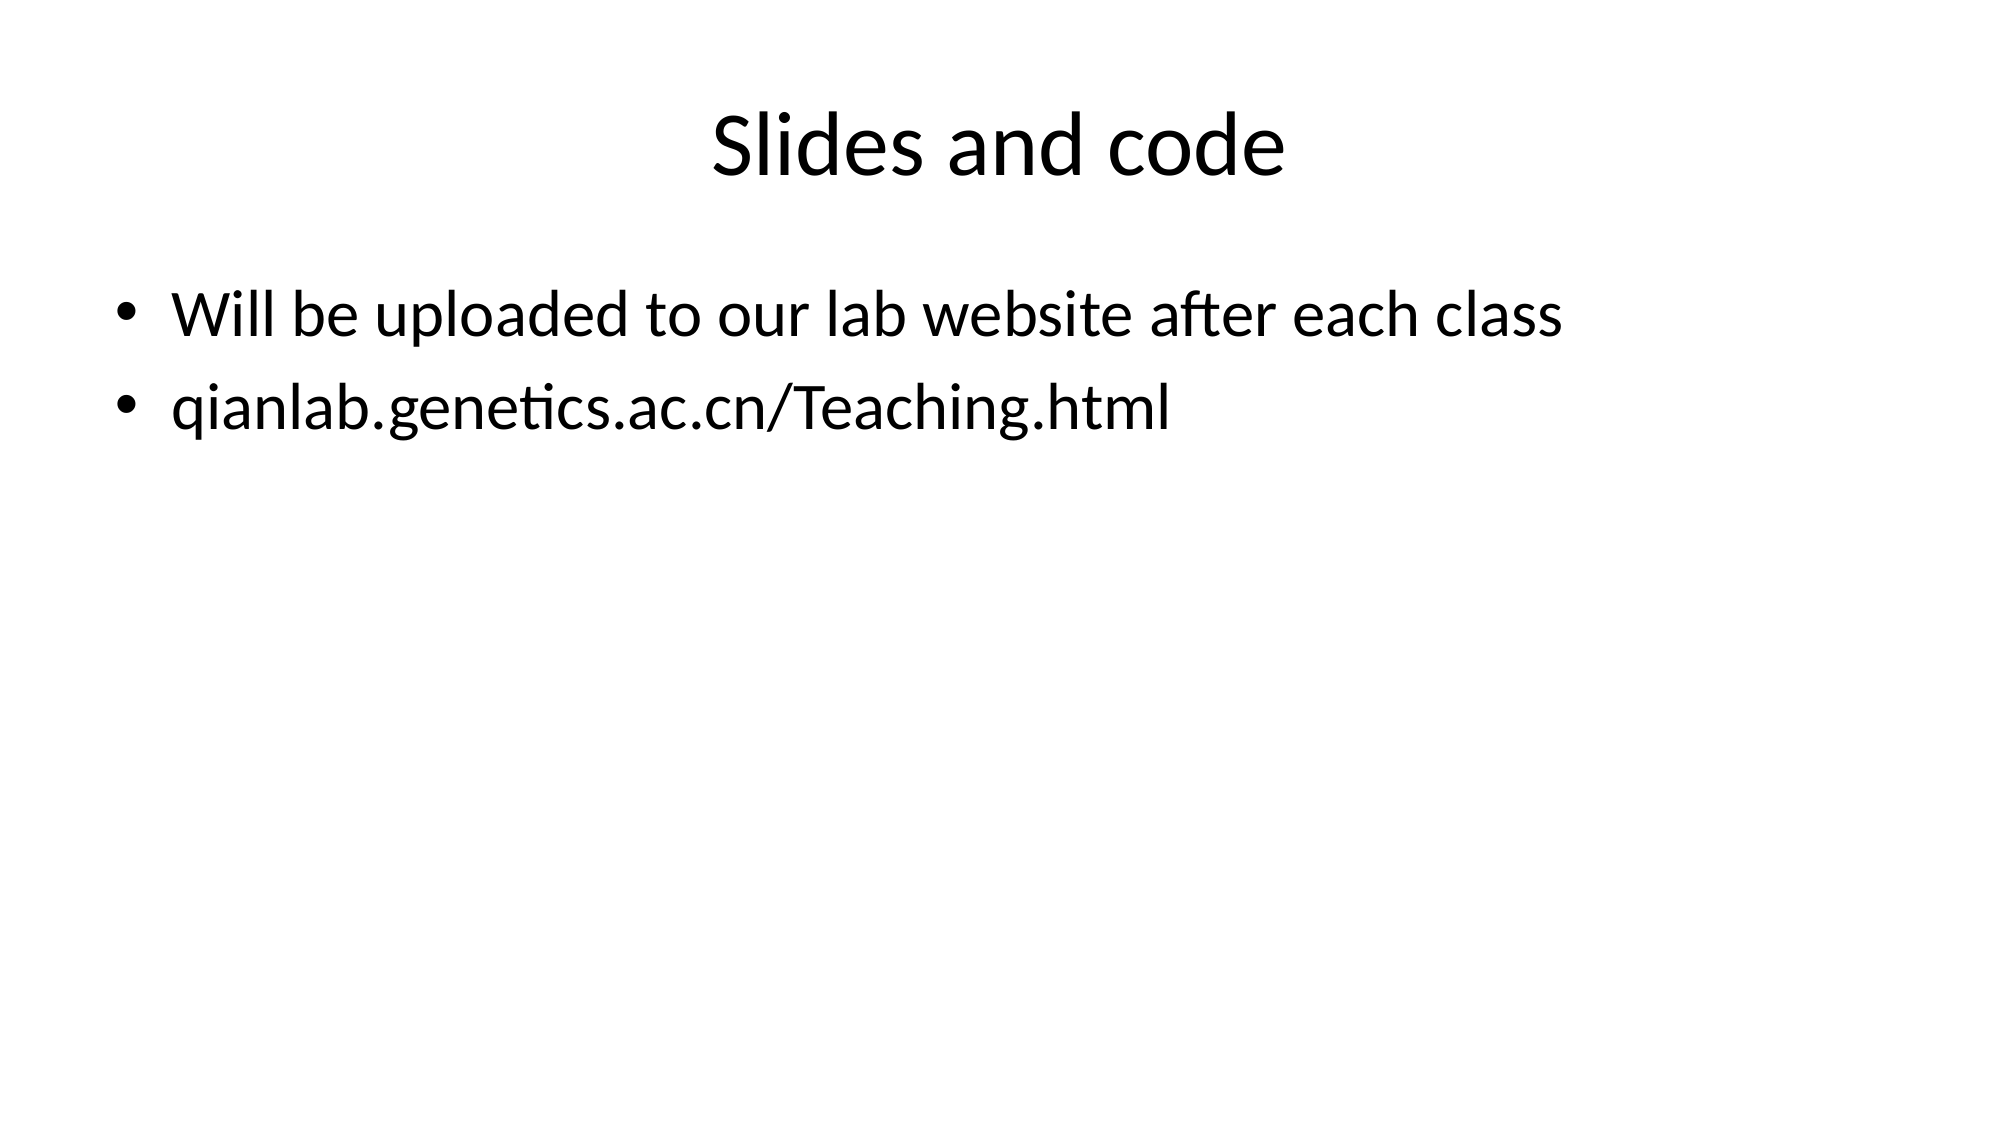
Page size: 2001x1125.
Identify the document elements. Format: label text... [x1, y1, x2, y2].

list Will be uploaded to our lab website after each class qianlab.genetics.ac.cn/Teaching.html [99, 262, 1900, 1005]
title Slides and code [99, 45, 1900, 233]
